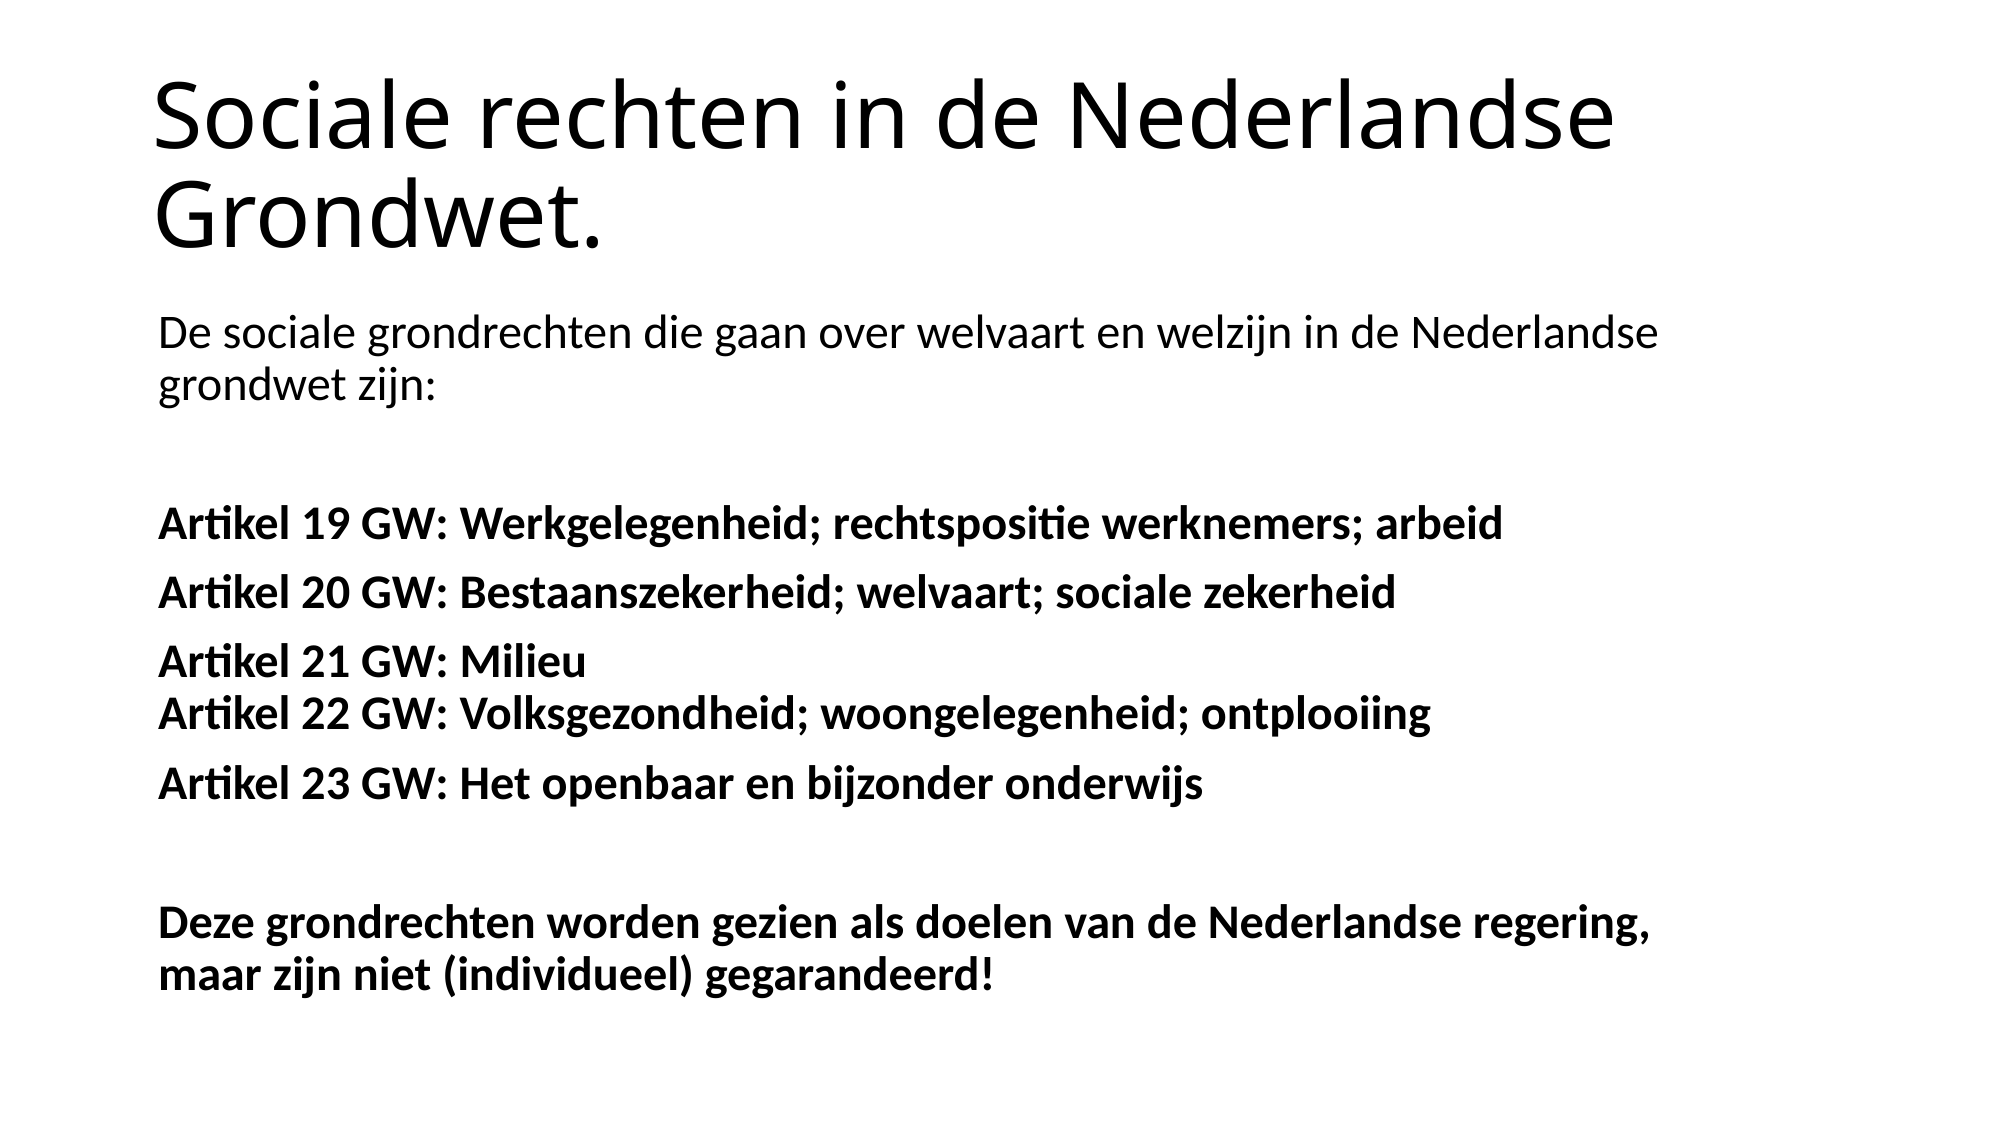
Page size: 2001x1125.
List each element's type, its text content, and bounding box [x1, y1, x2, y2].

title Sociale rechten in de Nederlandse Grondwet. [137, 59, 1863, 278]
list De sociale grondrechten die gaan over welvaart en welzijn in de Nederlandse grondwet zijn: Artikel 19 GW: Werkgelegenheid; rechtspositie werknemers; arbeid Artikel 20 GW: Bestaanszeker­heid; welvaart; sociale zekerheid Artikel 21 GW: Milieu Artikel 22 GW: Volksgezond­heid; woonge­le­gen­heid; ontplooiing Artikel 23 GW: Het openbaar en bijzonder onderwijs Deze grondrechten worden gezien als doelen van de Nederlandse regering, maar zijn niet (individueel) gegarandeerd! [143, 299, 1869, 1014]
